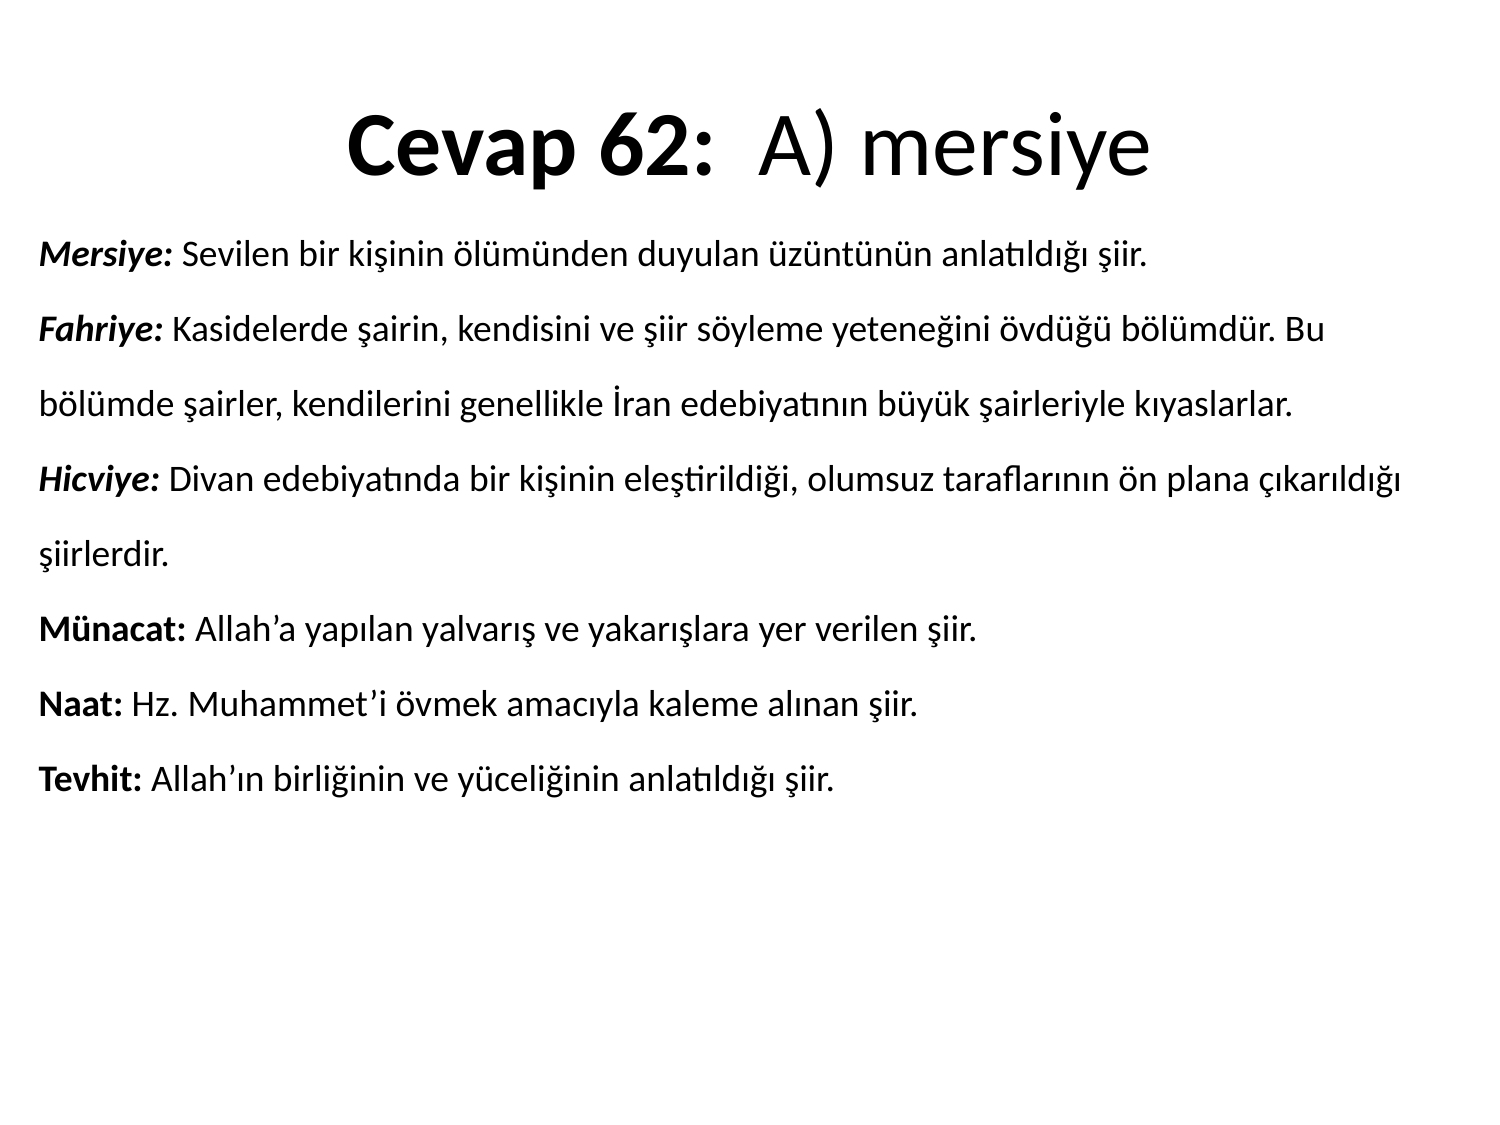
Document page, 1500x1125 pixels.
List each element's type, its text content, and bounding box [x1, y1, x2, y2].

list Mersiye: Sevilen bir kişinin ölümünden duyulan üzüntünün anlatıldığı şiir. Fahriye: Kasidelerde şairin, kendisini ve şiir söyleme yeteneğini övdüğü bölümdür. Bu bölümde şairler, kendilerini genellikle İran edebiyatının büyük şairleriyle kıyaslarlar. Hicviye: Divan edebiyatında bir kişinin eleştirildiği, olumsuz taraflarının ön plana çıkarıldığı şiirlerdir. Münacat: Allah’a yapılan yalvarış ve yakarışlara yer verilen şiir. Naat: Hz. Muhammet’i övmek amacıyla kaleme alınan şiir. Tevhit: Allah’ın birliğinin ve yüceliğinin anlatıldığı şiir. [23, 199, 1465, 1090]
title Cevap 62: A) mersiye [75, 45, 1425, 199]
